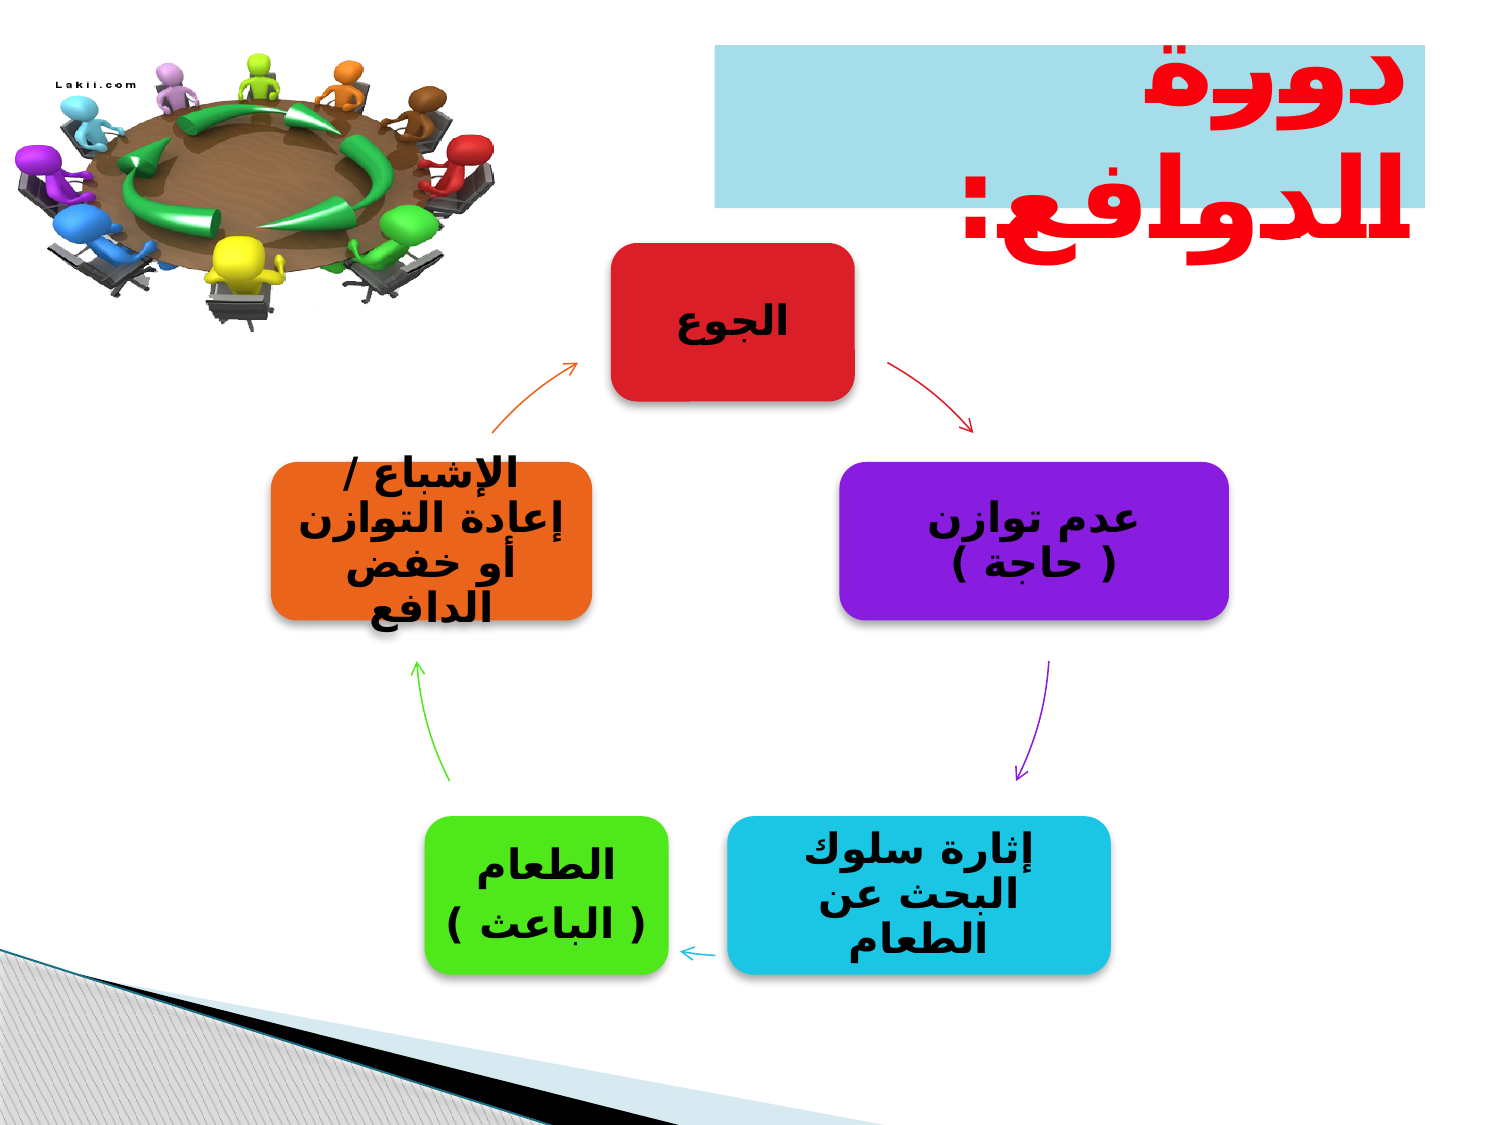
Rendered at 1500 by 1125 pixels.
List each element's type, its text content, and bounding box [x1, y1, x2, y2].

title دورة الدوافع: [714, 45, 1425, 209]
picture [0, 0, 520, 379]
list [74, 242, 1426, 986]
